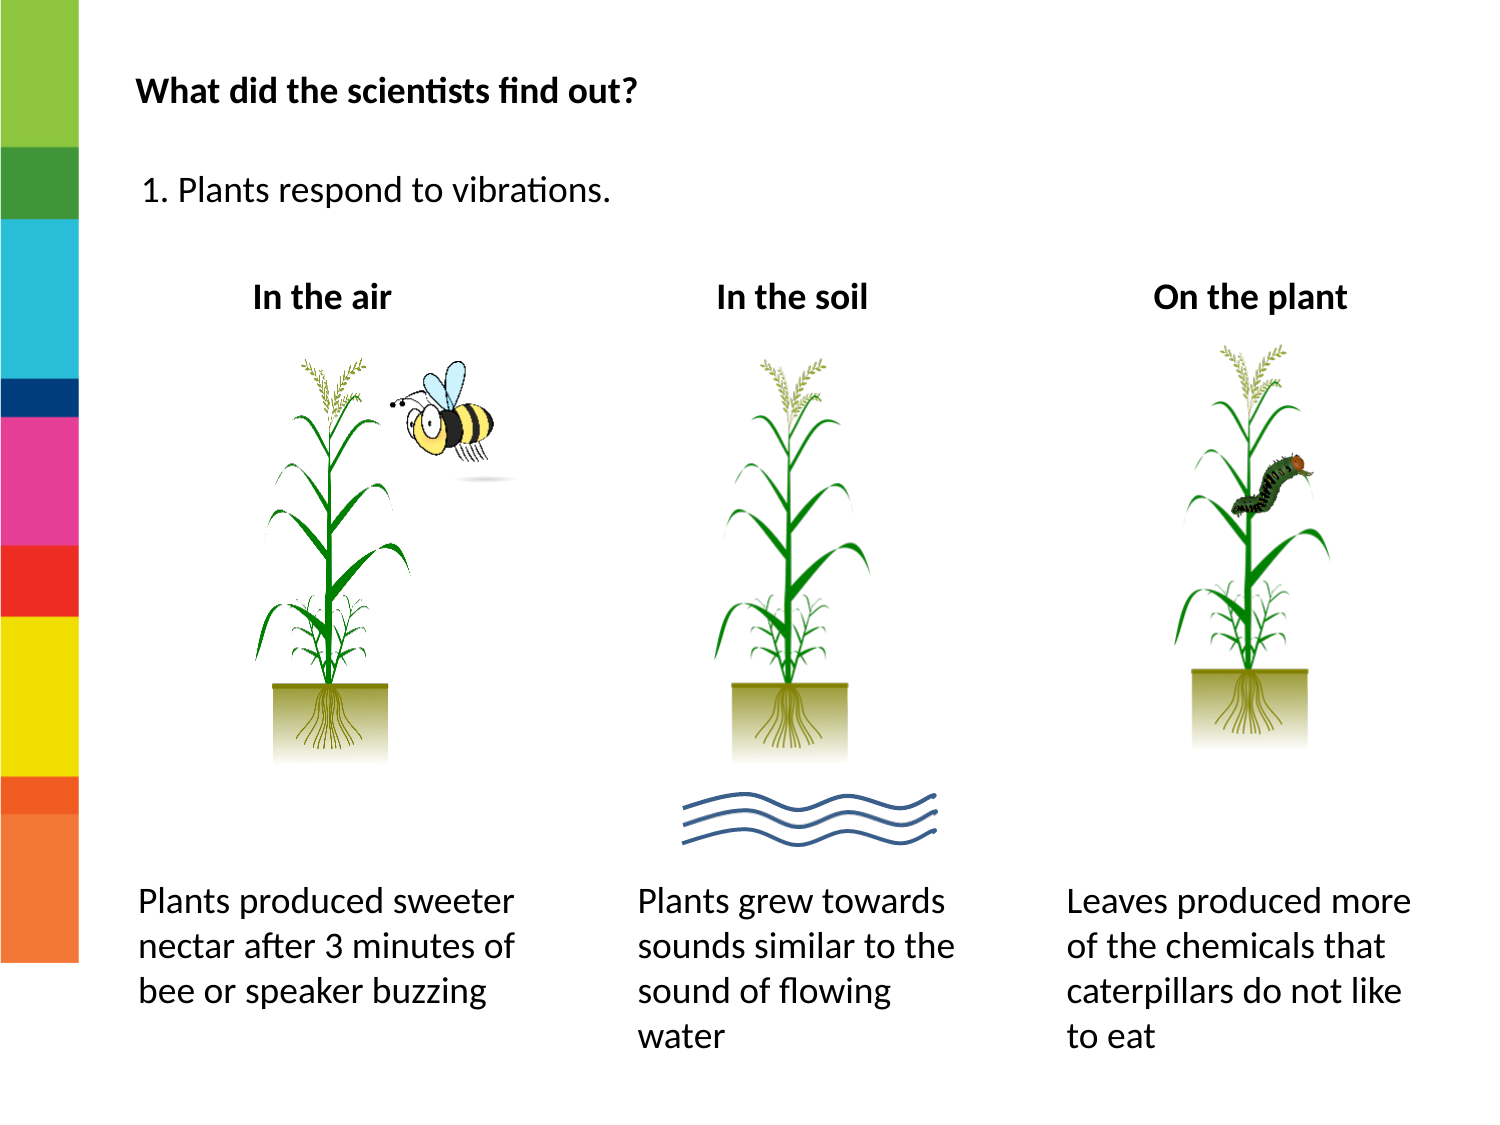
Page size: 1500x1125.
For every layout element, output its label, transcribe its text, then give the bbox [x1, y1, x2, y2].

text_box What did the scientists find out? [120, 58, 655, 119]
picture [690, 358, 895, 767]
picture [1, 0, 78, 962]
text_box On the plant [1138, 265, 1367, 325]
text_box In the soil [701, 265, 884, 325]
picture [681, 808, 939, 848]
text_box Plants grew towards sounds similar to the sound of flowing water [622, 868, 978, 1064]
text_box 1. Plants respond to vibrations. [126, 157, 628, 218]
text_box Leaves produced more of the chemicals that caterpillars do not like to eat [1051, 868, 1454, 1064]
picture [230, 358, 520, 767]
text_box In the air [237, 265, 429, 325]
text_box Plants produced sweeter nectar after 3 minutes of bee or speaker buzzing [123, 868, 543, 1019]
picture [1150, 344, 1355, 752]
text_box [682, 792, 937, 807]
